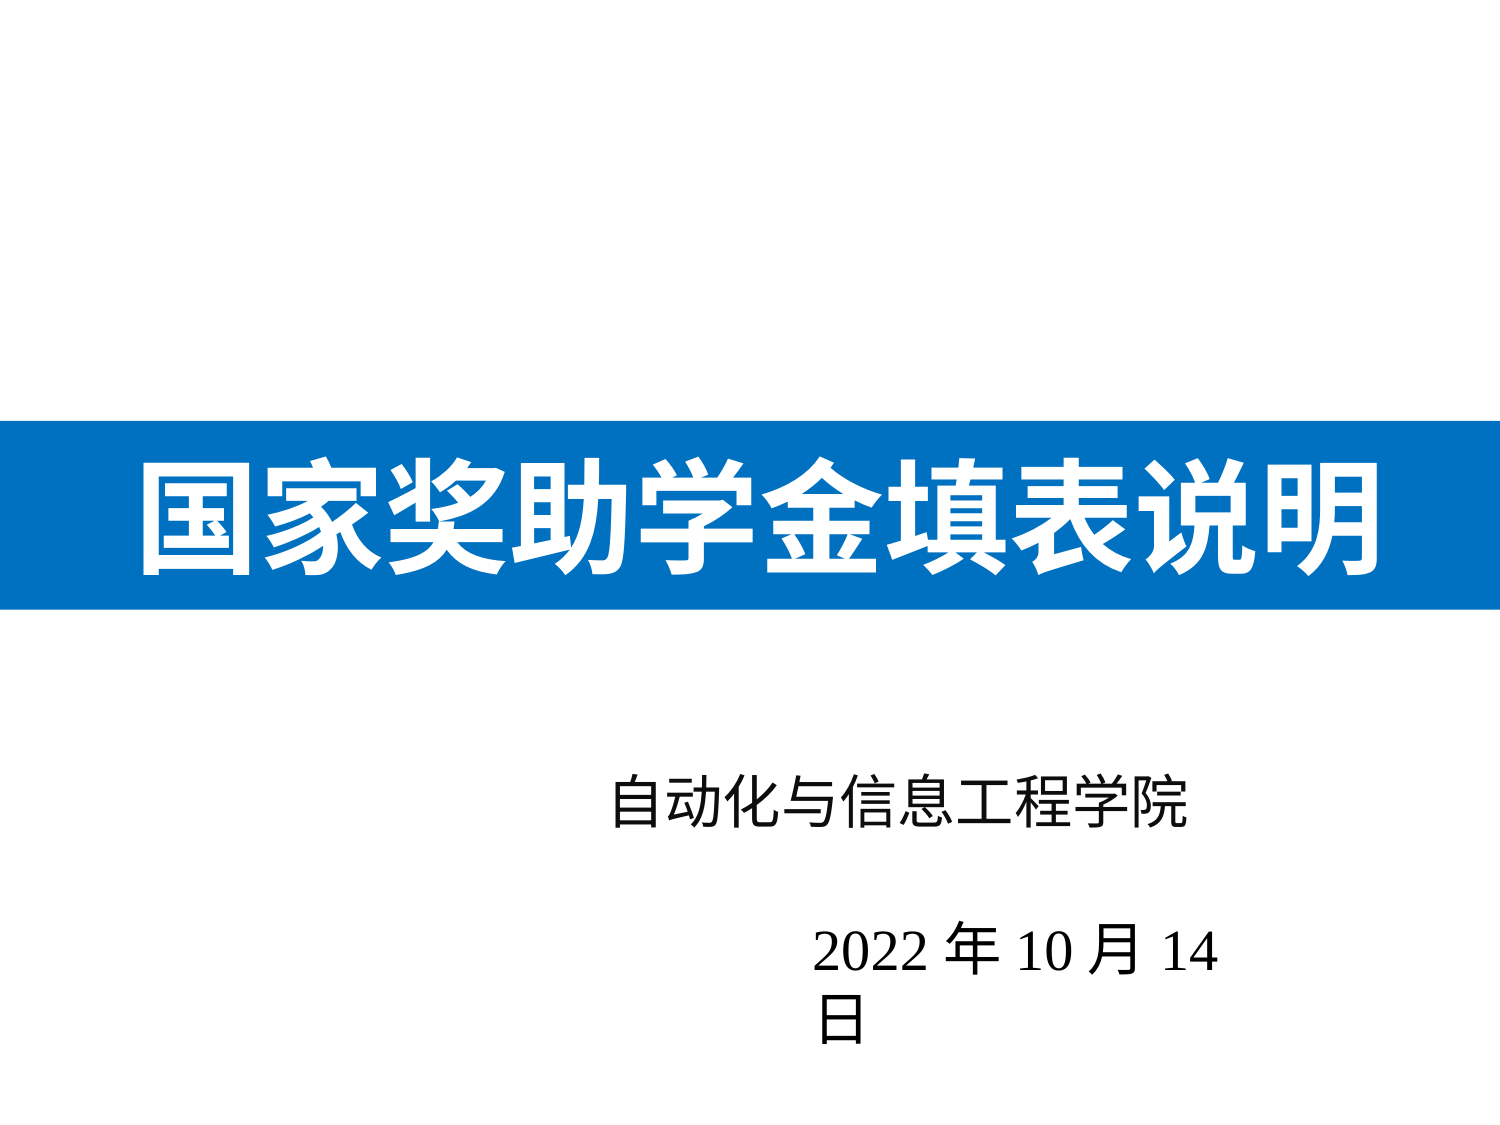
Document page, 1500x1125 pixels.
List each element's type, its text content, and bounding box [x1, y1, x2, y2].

title 国家奖助学金填表说明 [59, 432, 1459, 664]
subtitle 自动化与信息工程学院 [492, 758, 1303, 865]
text_box 2022年10月14日 [797, 905, 1245, 1060]
text_box [0, 420, 1500, 610]
